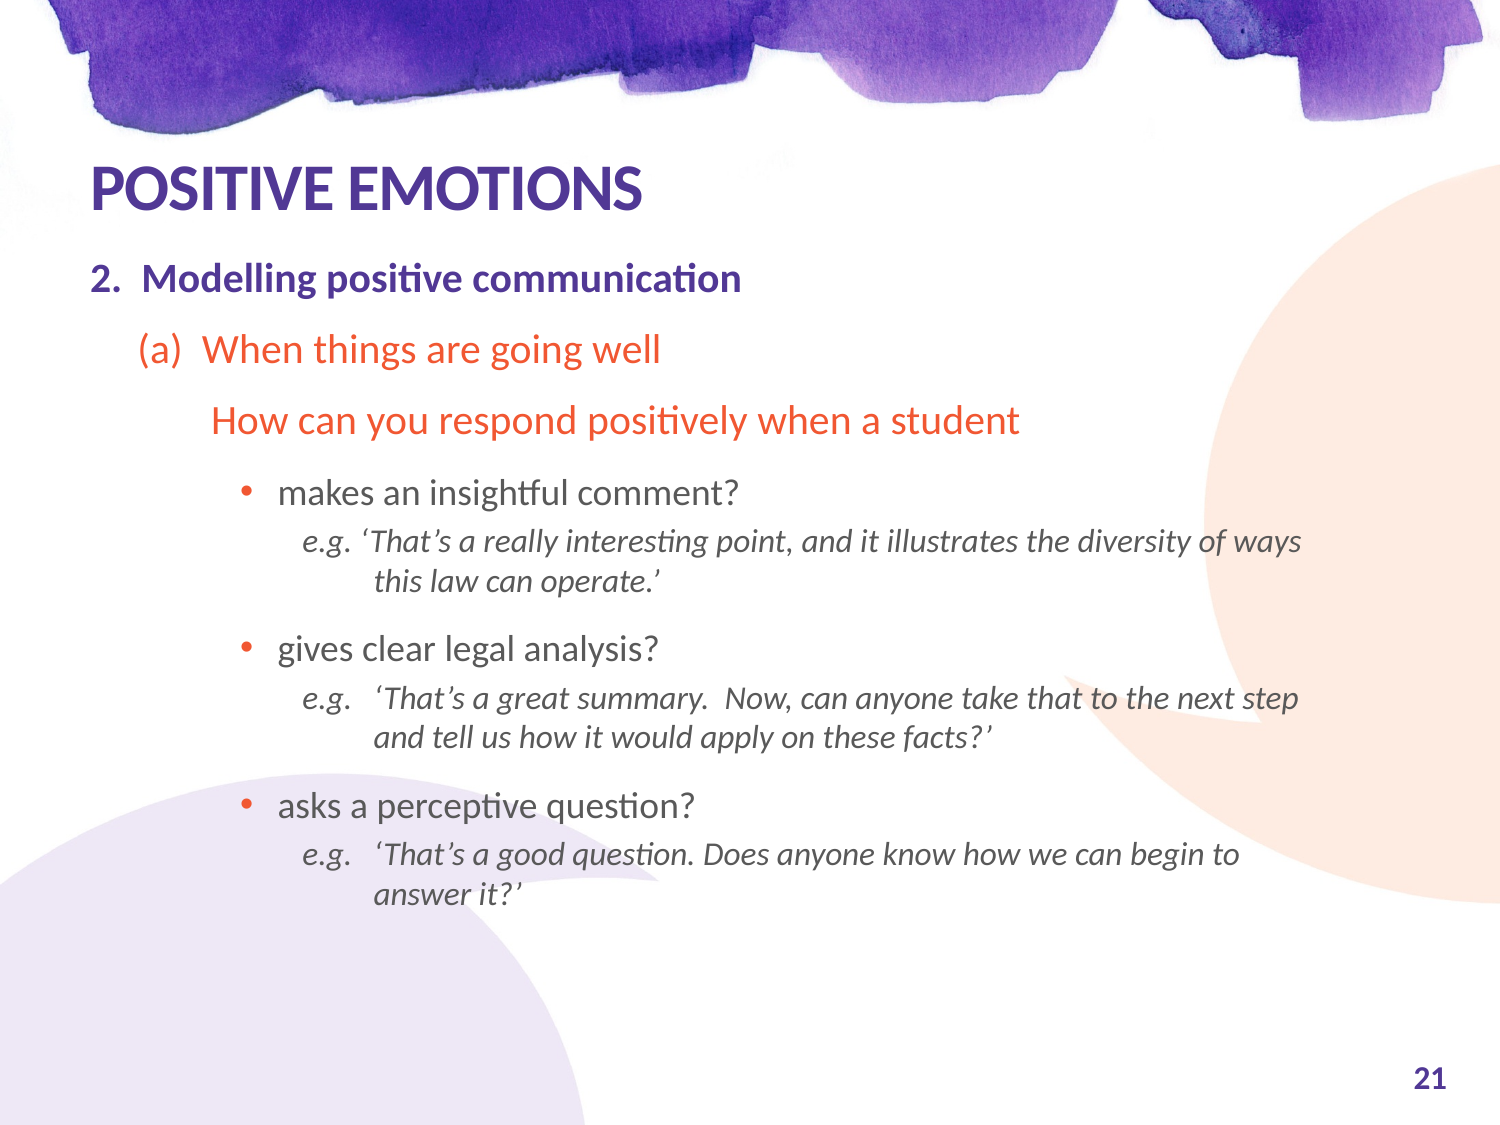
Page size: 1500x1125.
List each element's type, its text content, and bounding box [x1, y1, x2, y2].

list 2. Modelling positive communication (a) When things are going well How can you respond positively when a student makes an insightful comment? e.g. ‘That’s a really interesting point, and it illustrates the diversity of ways this law can operate.’ gives clear legal analysis? e.g. ‘That’s a great summary. Now, can anyone take that to the next step and tell us how it would apply on these facts?’ asks a perceptive question? e.g. ‘That’s a good question. Does anyone know how we can begin to answer it?’ [75, 243, 1325, 1005]
title Positive emotions [75, 137, 1026, 232]
picture [0, 0, 1500, 1125]
slide_number 21 [1246, 1046, 1462, 1107]
